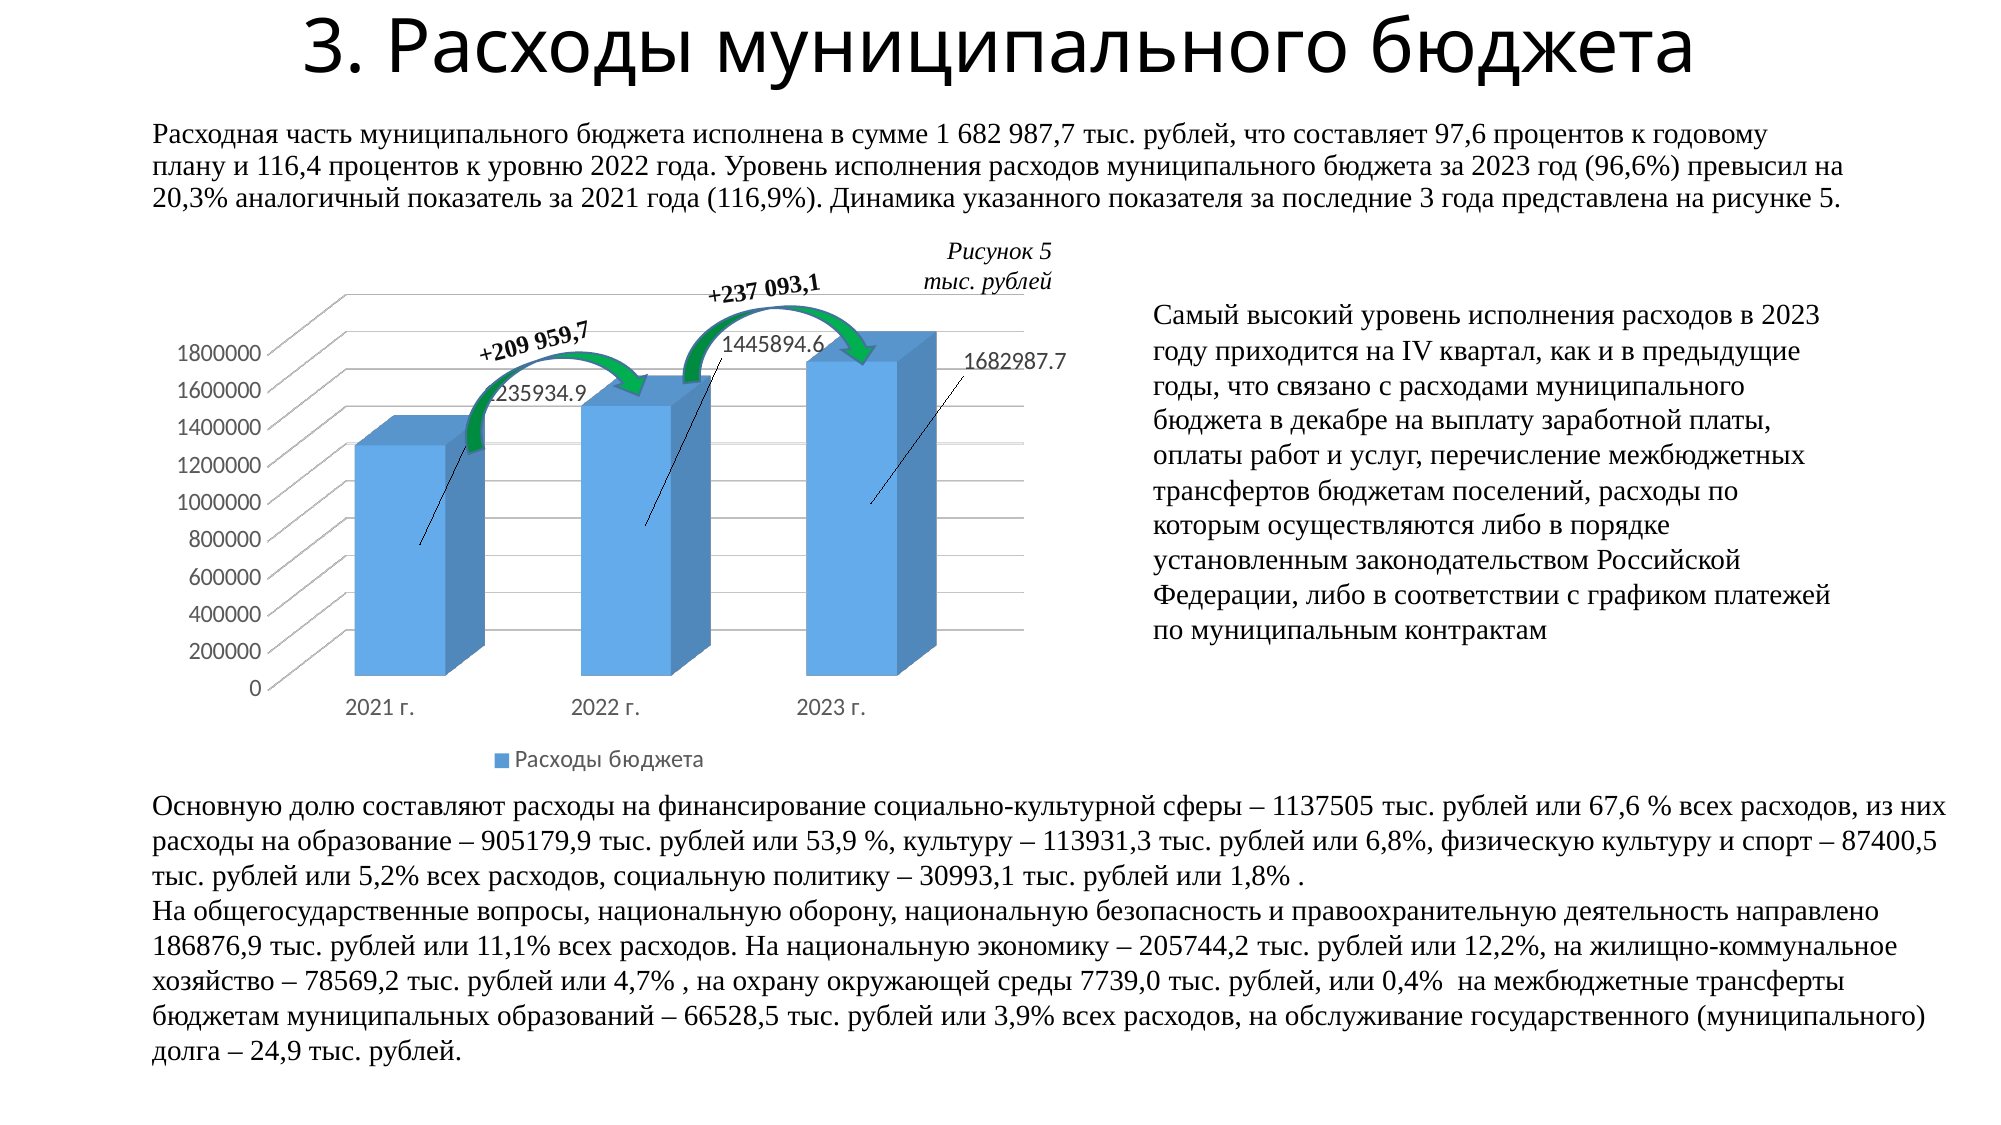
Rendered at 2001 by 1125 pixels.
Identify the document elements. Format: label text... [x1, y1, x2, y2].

chart [156, 284, 1067, 780]
text_box Самый высокий уровень исполнения расходов в 2023 году приходится на IV квартал, как и в предыдущие годы, что связано с расходами муниципального бюджета в декабре на выплату заработной платы, оплаты работ и услуг, перечисление межбюджетных трансфертов бюджетам поселений, расходы по которым осуществляются либо в порядке установленным законодательством Российской Федерации, либо в соответствии с графиком платежей по муниципальным контрактам [1138, 288, 1863, 653]
text_box Рисунок 5 тыс. рублей [67, 227, 1067, 302]
list Расходная часть муниципального бюджета исполнена в сумме 1 682 987,7 тыс. рублей, что составляет 97,6 процентов к годовому плану и 116,4 процентов к уровню 2022 года. Уровень исполнения расходов муниципального бюджета за 2023 год (96,6%) превысил на 20,3% аналогичный показатель за 2021 года (116,9%). Динамика указанного показателя за последние 3 года представлена на рисунке 5. [137, 111, 1863, 237]
text_box Основную долю составляют расходы на финансирование социально-культурной сферы – 1137505 тыс. рублей или 67,6 % всех расходов, из них расходы на образование – 905179,9 тыс. рублей или 53,9 %, культуру – 113931,3 тыс. рублей или 6,8%, физическую культуру и спорт – 87400,5 тыс. рублей или 5,2% всех расходов, социальную политику – 30993,1 тыс. рублей или 1,8% . На общегосударственные вопросы, национальную оборону, национальную безопасность и правоохранительную деятельность направлено 186876,9 тыс. рублей или 11,1% всех расходов. На национальную экономику – 205744,2 тыс. рублей или 12,2%, на жилищно-коммунальное хозяйство – 78569,2 тыс. рублей или 4,7% , на охрану окружающей среды 7739,0 тыс. рублей, или 0,4% на межбюджетные трансферты бюджетам муниципальных образований – 66528,5 тыс. рублей или 3,9% всех расходов, на обслуживание государственного (муниципального) долга – 24,9 тыс. рублей. [137, 779, 1970, 1074]
title 3. Расходы муниципального бюджета [0, 0, 2000, 97]
